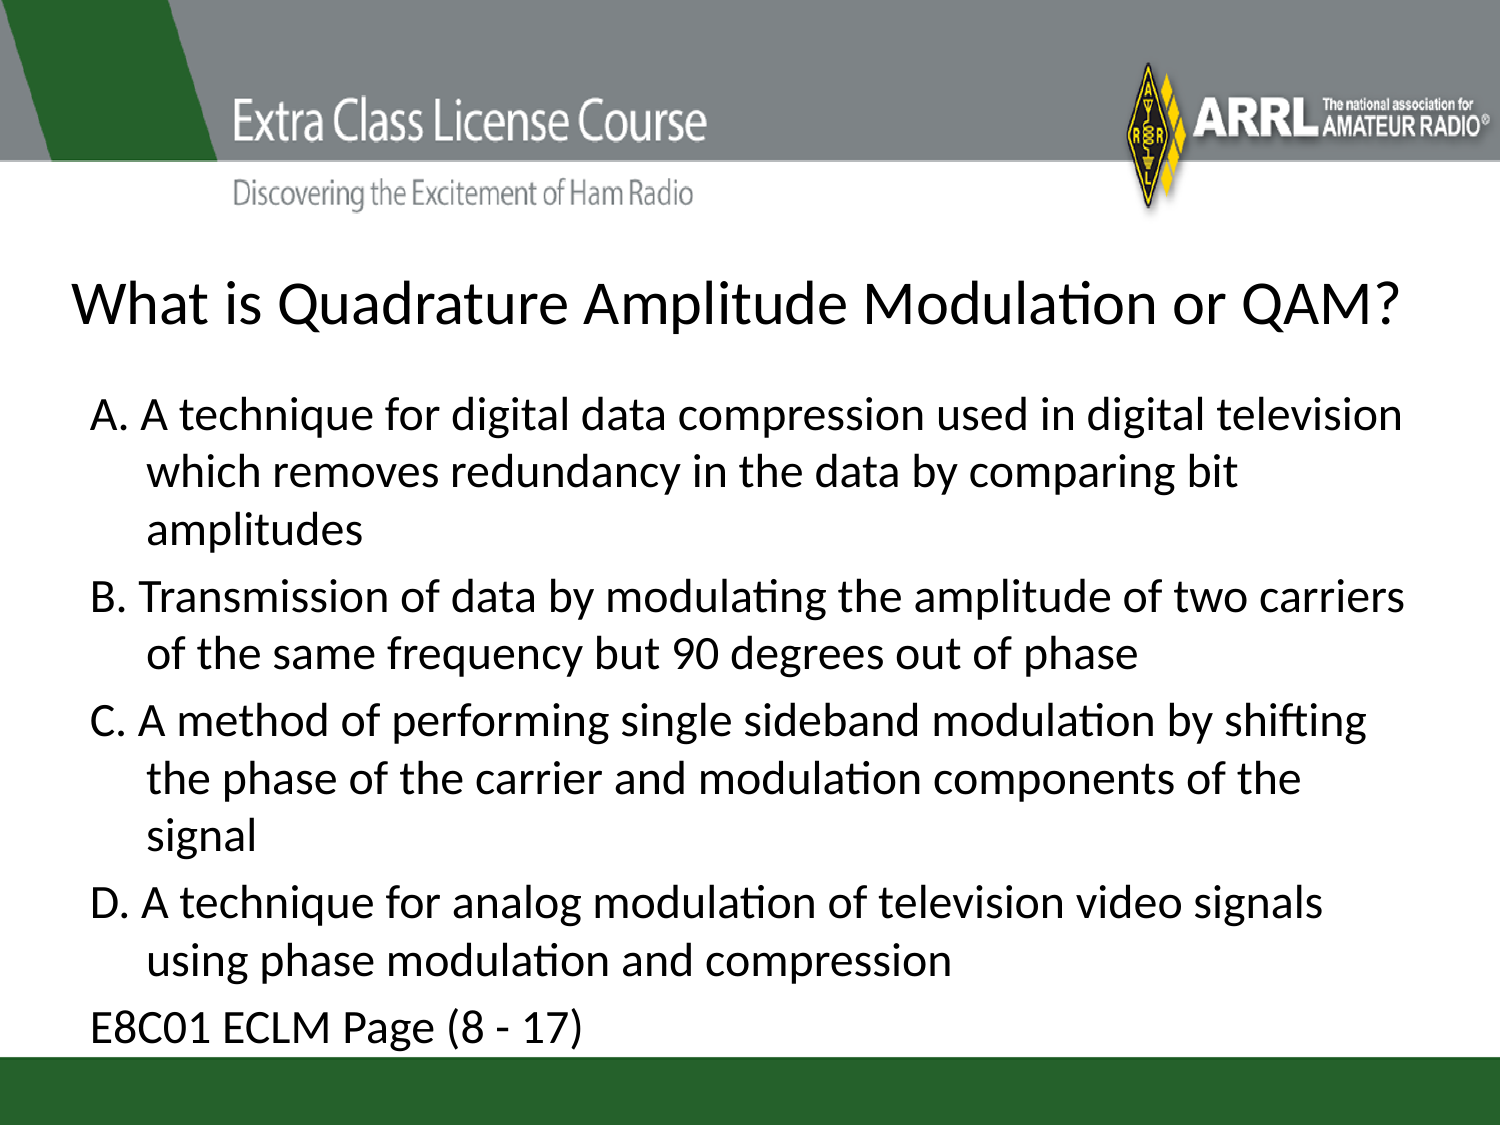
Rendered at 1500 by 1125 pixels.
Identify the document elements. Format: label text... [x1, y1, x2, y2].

list A. A technique for digital data compression used in digital television which removes redundancy in the data by comparing bit amplitudes B. Transmission of data by modulating the amplitude of two carriers of the same frequency but 90 degrees out of phase C. A method of performing single sideband modulation by shifting the phase of the carrier and modulation components of the signal D. A technique for analog modulation of television video signals using phase modulation and compression E8C01 ECLM Page (8 - 17) [75, 375, 1425, 980]
title What is Quadrature Amplitude Modulation or QAM? [50, 254, 1425, 435]
picture [0, 0, 1500, 1125]
